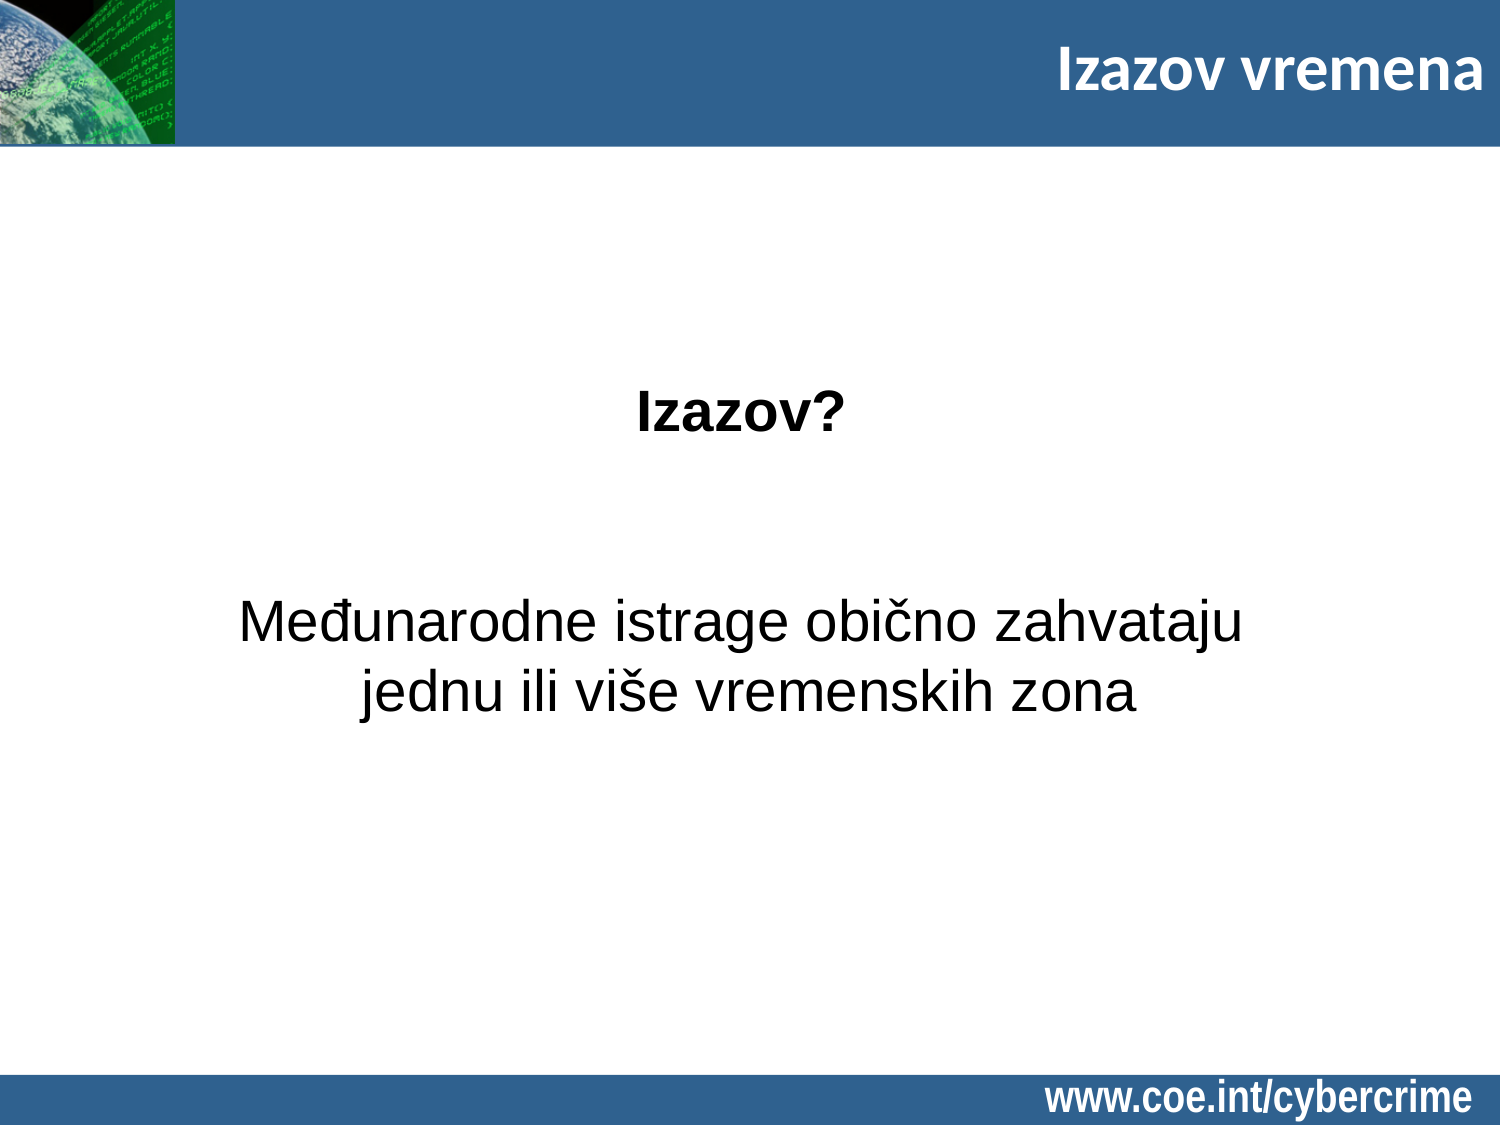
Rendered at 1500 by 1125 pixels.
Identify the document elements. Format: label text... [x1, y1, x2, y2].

text_box www.coe.int/cybercrime [1030, 1059, 1500, 1125]
text_box Izazov vremena [177, 0, 1500, 149]
text_box Izazov? Međunarodne istrage obično zahvataju jednu ili više vremenskih zona [19, 156, 1481, 871]
text_box [0, 1073, 1030, 1125]
picture [0, 0, 175, 144]
